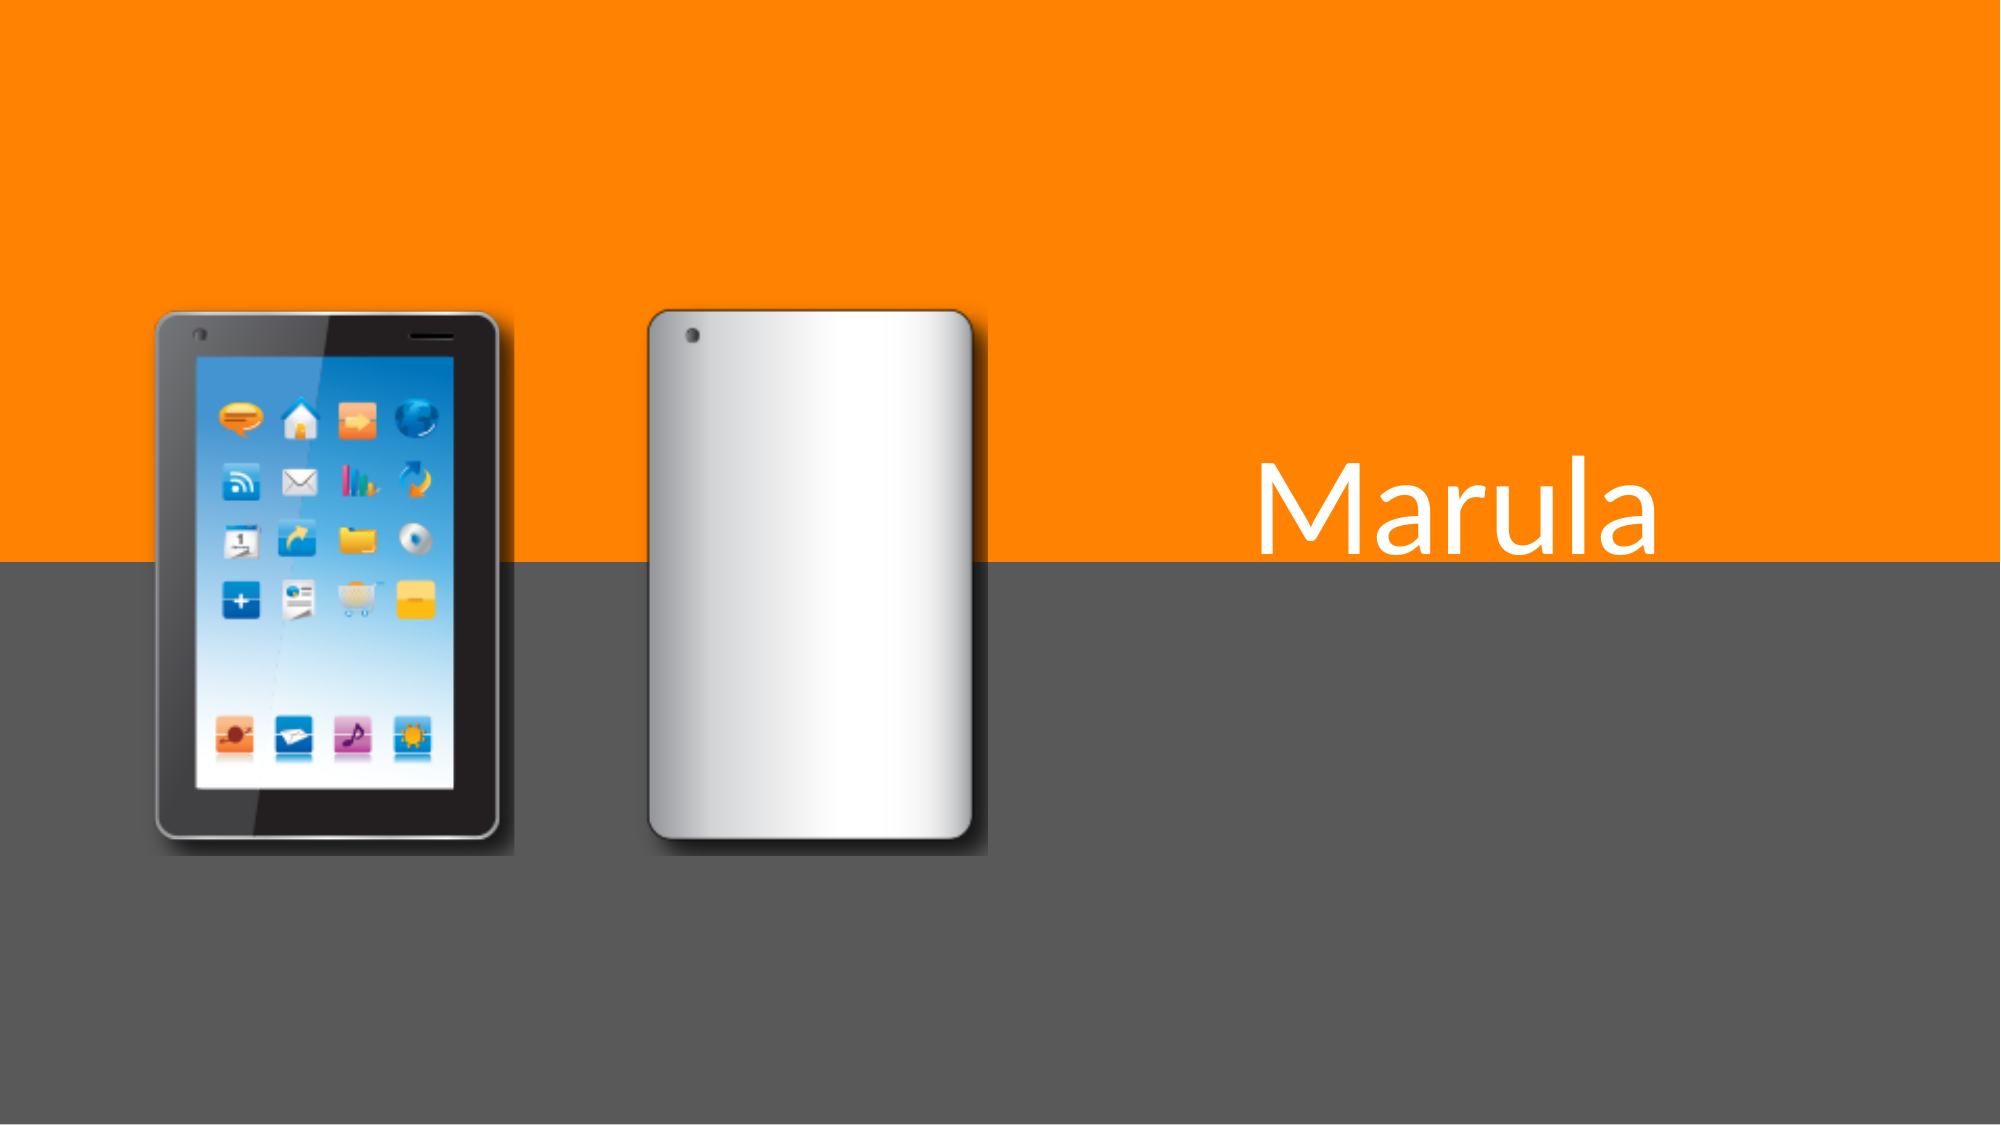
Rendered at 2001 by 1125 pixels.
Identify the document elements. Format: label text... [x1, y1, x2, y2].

text_box [0, 561, 2000, 1125]
picture [137, 293, 515, 856]
text_box [0, 0, 2000, 561]
text_box Marula [1228, 405, 1679, 590]
picture [631, 293, 988, 856]
